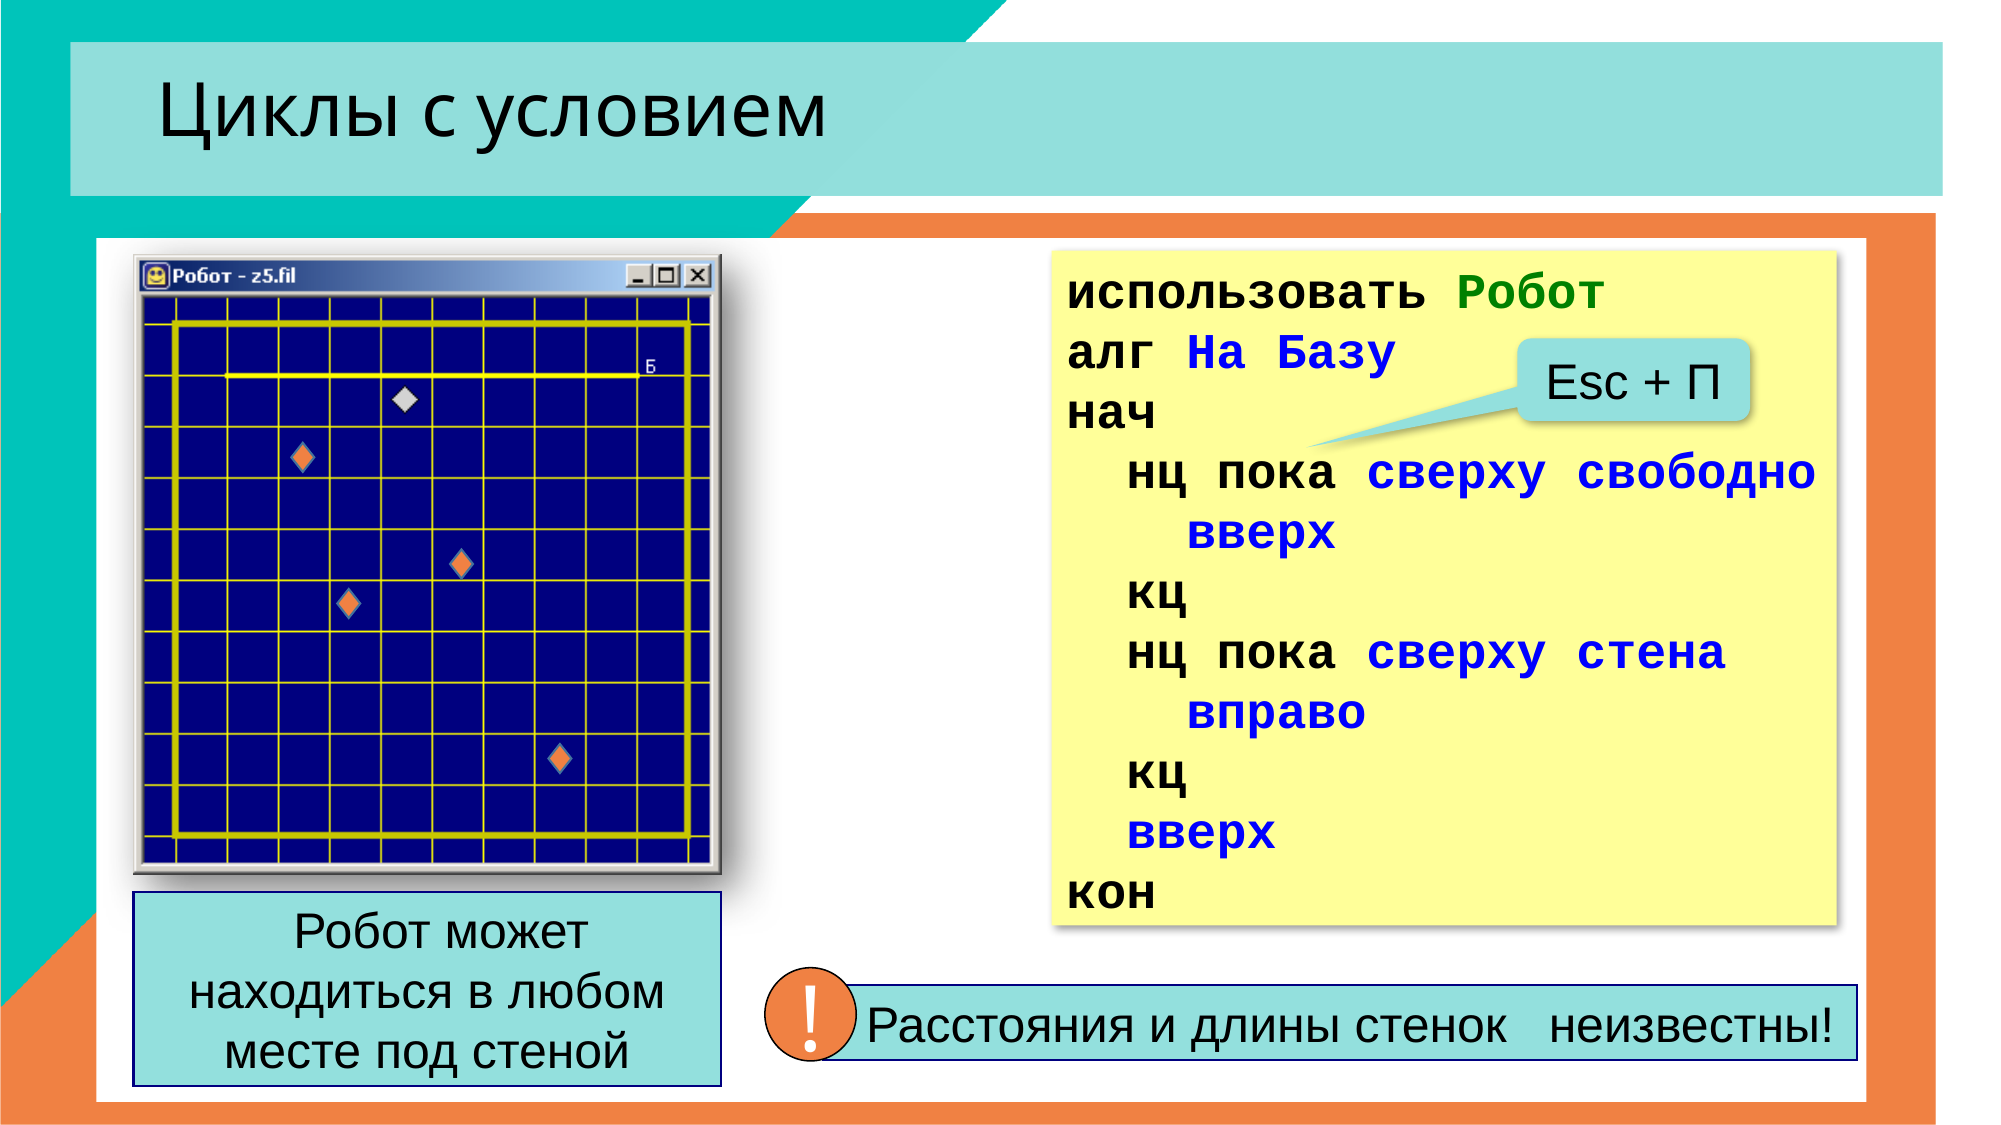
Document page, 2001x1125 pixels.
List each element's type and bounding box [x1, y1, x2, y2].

picture [0, 0, 1943, 1125]
text_box [764, 967, 1858, 1061]
